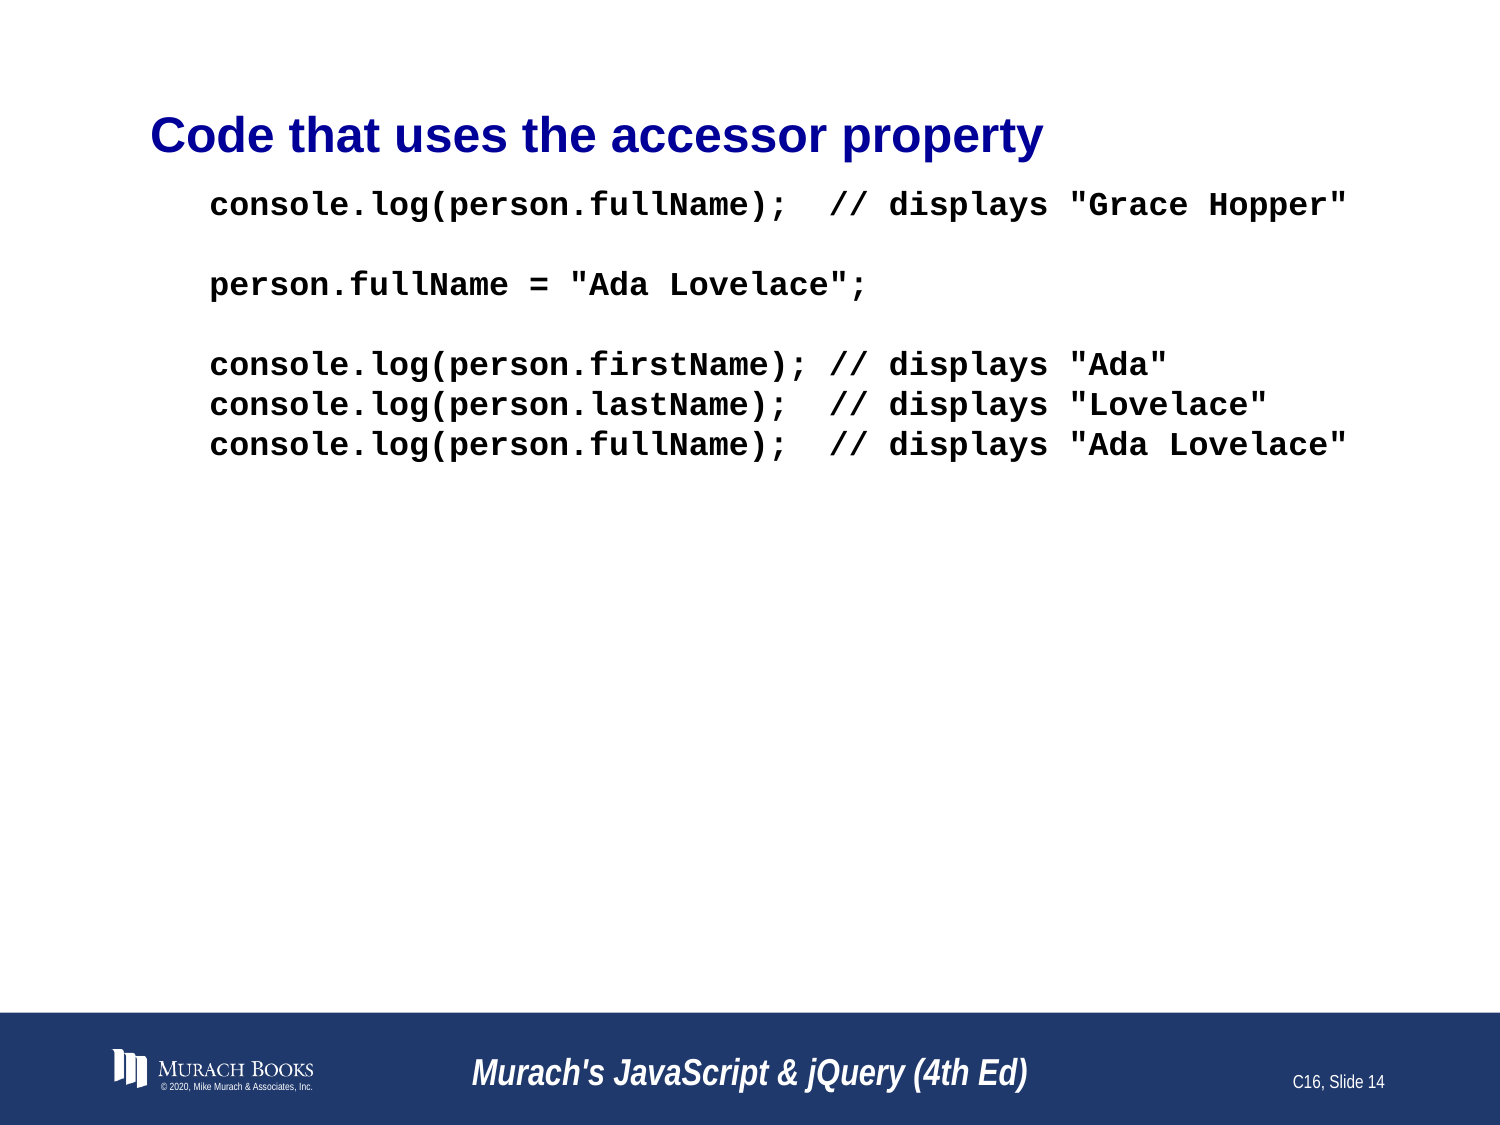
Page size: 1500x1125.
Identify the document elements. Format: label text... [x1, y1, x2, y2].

footer © 2020, Mike Murach & Associates, Inc. [12, 1025, 463, 1100]
list console.log(person.fullName); // displays "Grace Hopper" person.fullName = "Ada Lovelace"; console.log(person.firstName); // displays "Ada" console.log(person.lastName); // displays "Lovelace" console.log(person.fullName); // displays "Ada Lovelace" [137, 174, 1375, 975]
title Code that uses the accessor property [150, 102, 1350, 164]
slide_number Murach's JavaScript & jQuery (4th Ed) [463, 1025, 1050, 1100]
slide_number C16, Slide 14 [1087, 1025, 1400, 1100]
